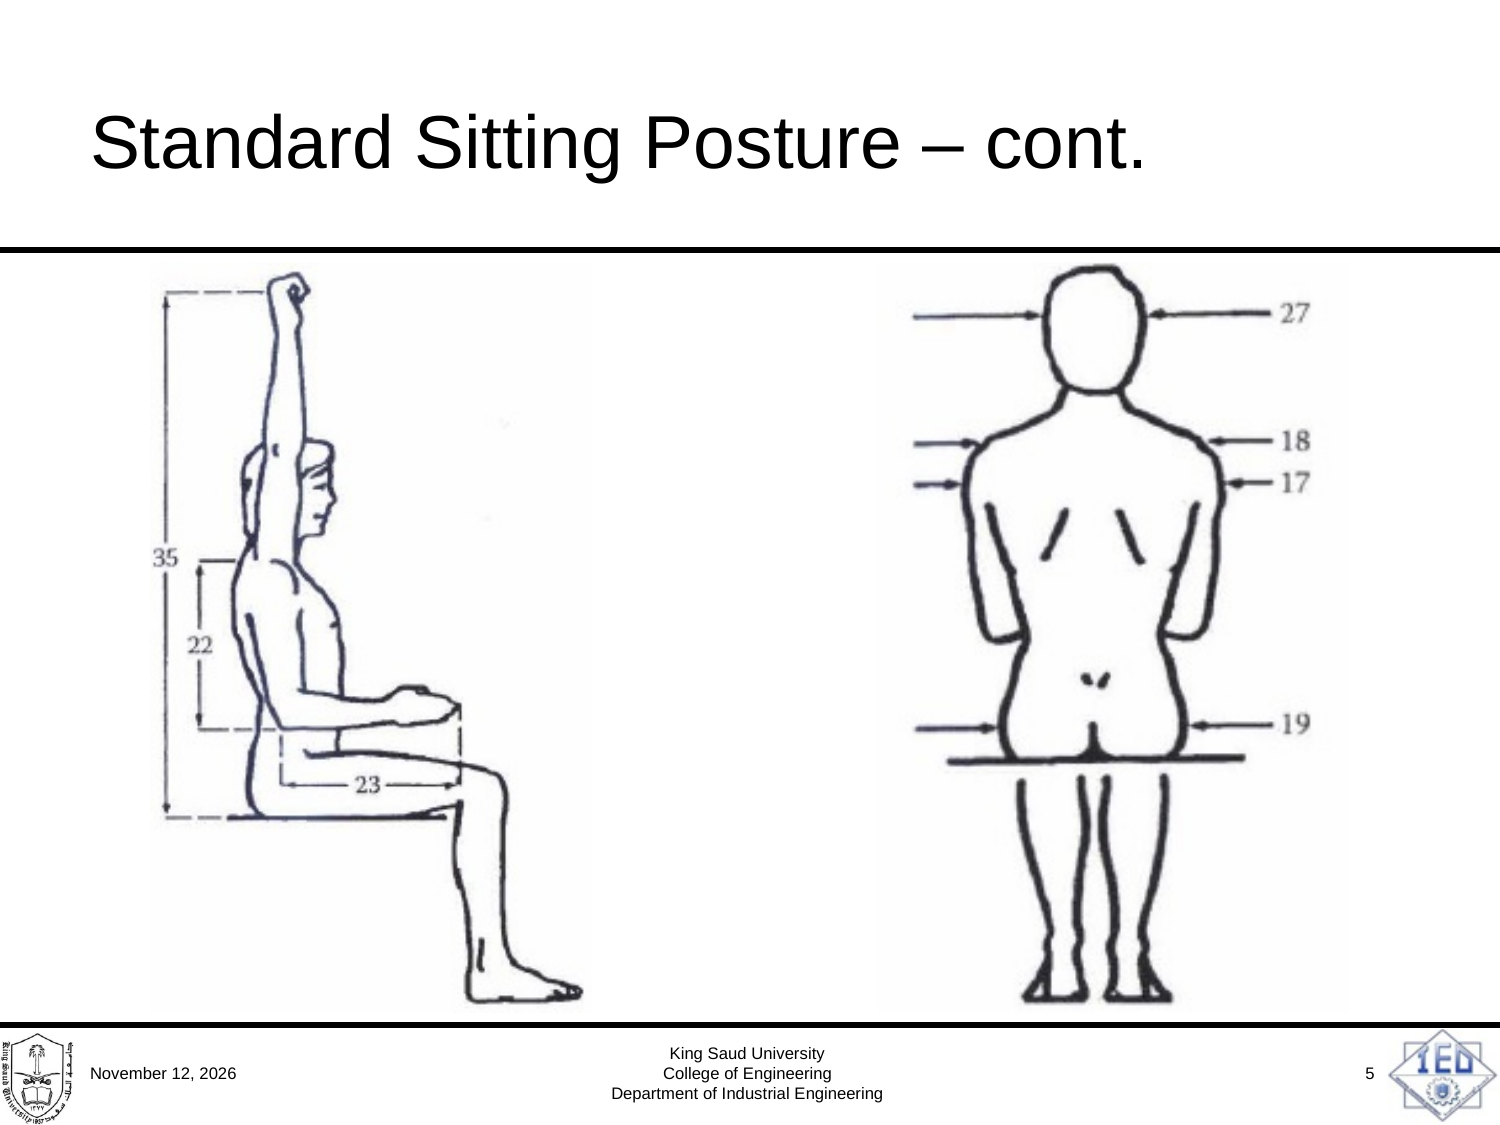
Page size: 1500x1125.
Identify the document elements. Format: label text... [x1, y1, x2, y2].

picture [1387, 1029, 1500, 1125]
footer King Saud University College of Engineering Department of Industrial Engineering [512, 1042, 988, 1103]
picture [149, 262, 592, 1014]
title Standard Sitting Posture – cont. [75, 45, 1425, 233]
picture [0, 1029, 74, 1125]
slide_number 5 [1074, 1042, 1425, 1103]
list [877, 262, 1351, 1013]
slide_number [75, 1042, 425, 1103]
